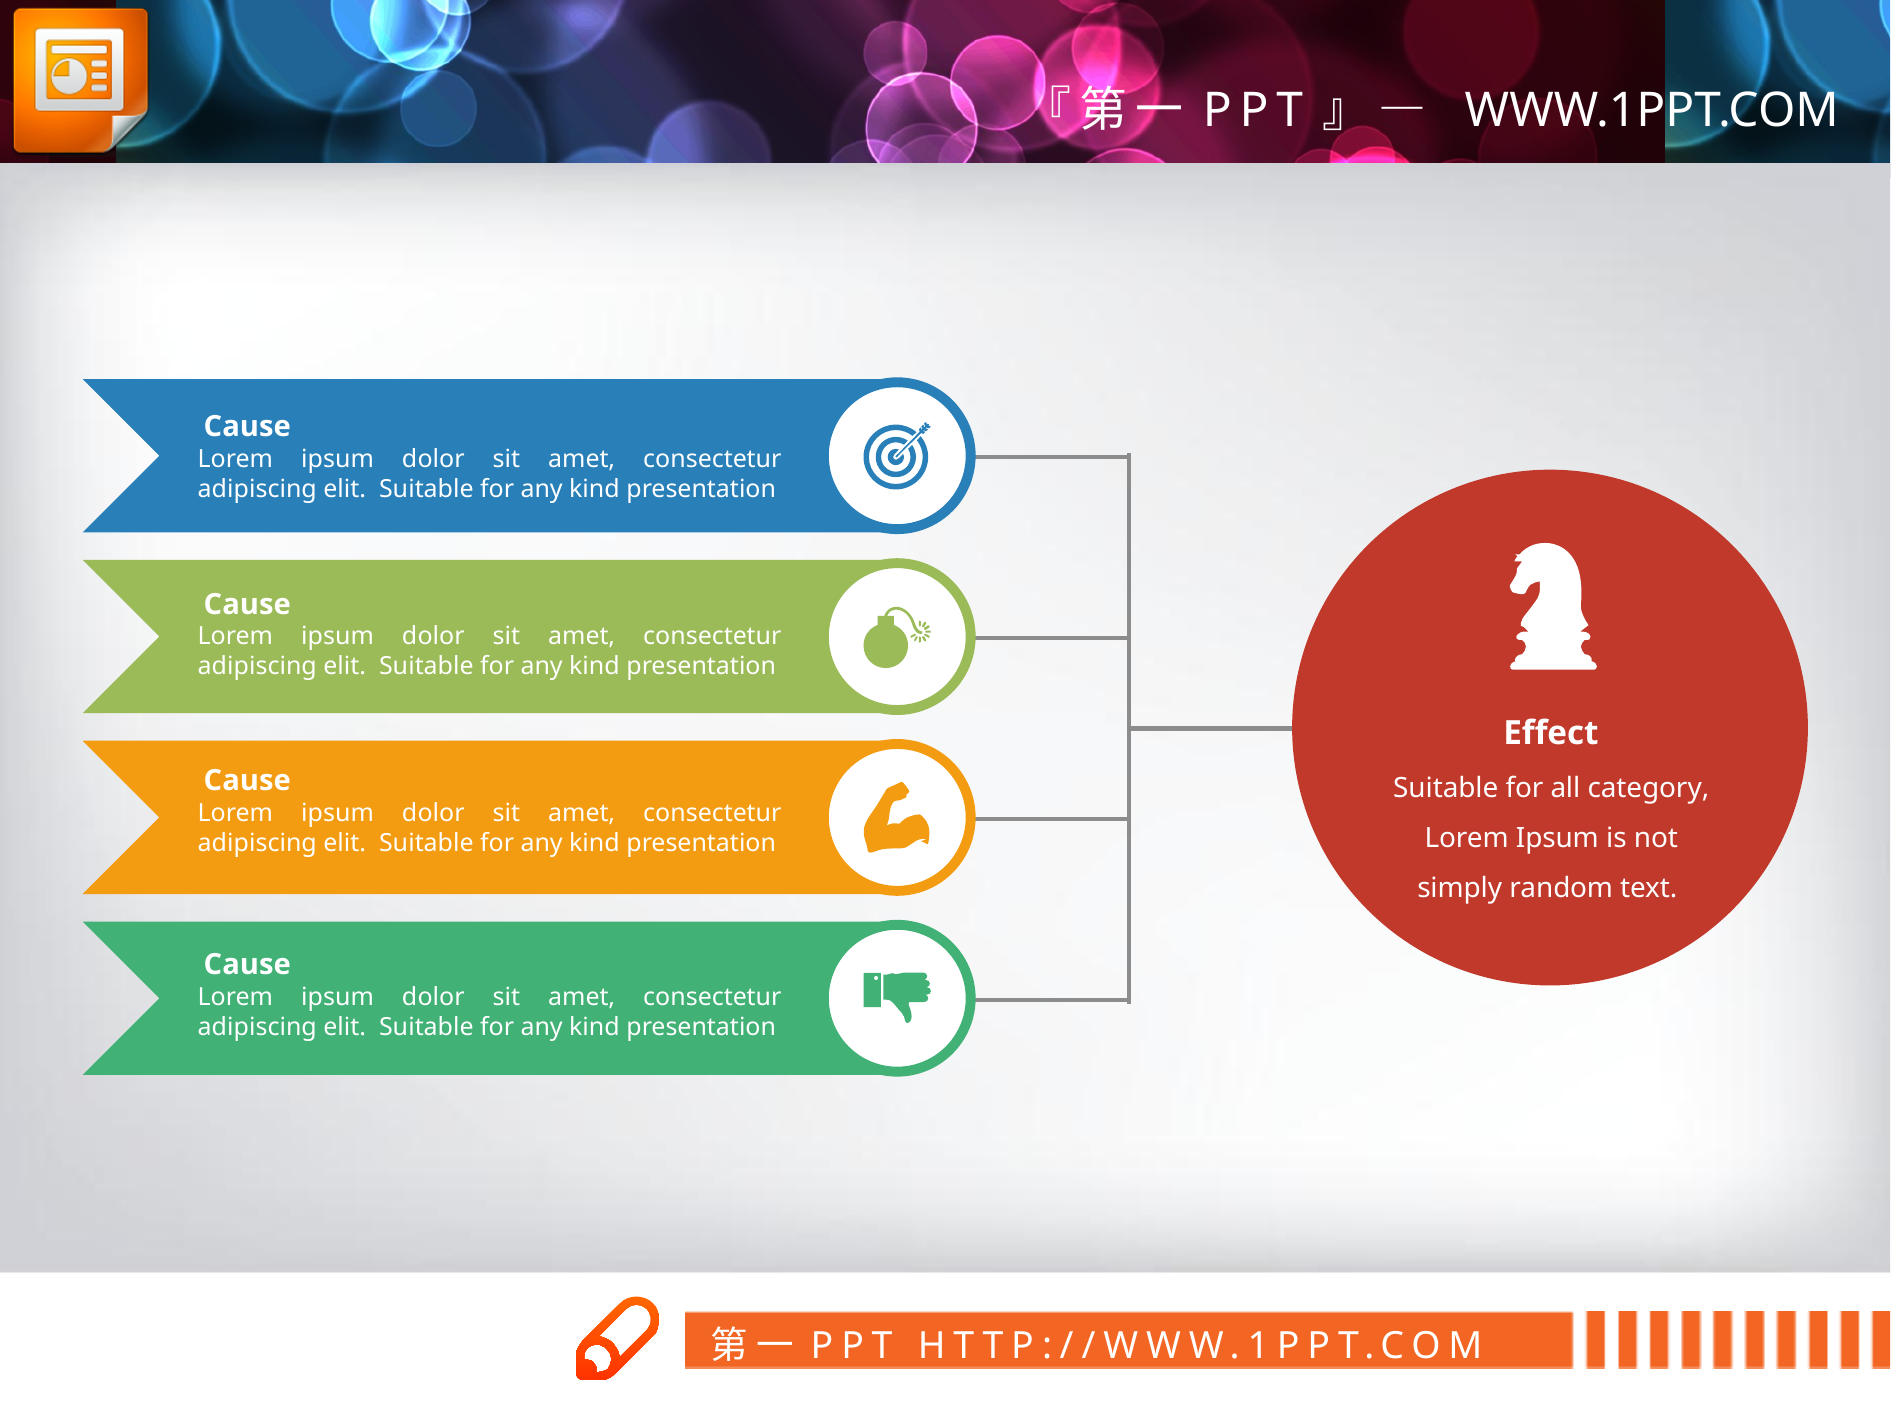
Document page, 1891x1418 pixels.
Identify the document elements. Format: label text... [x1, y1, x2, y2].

text_box [883, 972, 931, 1023]
text_box [82, 379, 897, 533]
text_box Cause [188, 938, 306, 972]
text_box Lorem ipsum dolor sit amet, consectetur adipiscing elit. Suitable for any kind presentation [182, 788, 798, 864]
text_box [863, 972, 881, 1008]
text_box [823, 382, 971, 530]
picture [0, 0, 1891, 1275]
text_box [1292, 469, 1808, 907]
text_box [82, 921, 897, 1075]
text_box Cause [188, 577, 306, 612]
text_box [863, 421, 931, 490]
text_box [863, 781, 930, 853]
text_box [1509, 542, 1597, 670]
text_box [823, 743, 971, 891]
text_box Lorem ipsum dolor sit amet, consectetur adipiscing elit. Suitable for any kind presentation [182, 434, 798, 510]
text_box Lorem ipsum dolor sit amet, consectetur adipiscing elit. Suitable for any kind presentation [182, 612, 798, 688]
text_box Lorem ipsum dolor sit amet, consectetur adipiscing elit. Suitable for any kind presentation [182, 972, 798, 1048]
text_box [823, 563, 971, 711]
text_box [82, 559, 898, 714]
text_box [1368, 911, 1732, 986]
text_box [82, 740, 898, 895]
text_box Cause [188, 754, 306, 788]
text_box [823, 924, 971, 1072]
text_box Cause [188, 400, 306, 434]
picture [685, 1311, 1891, 1369]
text_box Suitable for all category, Lorem Ipsum is not simply random text. [1364, 745, 1739, 911]
text_box Effect [1488, 703, 1614, 745]
text_box [863, 606, 923, 669]
text_box [922, 621, 931, 642]
